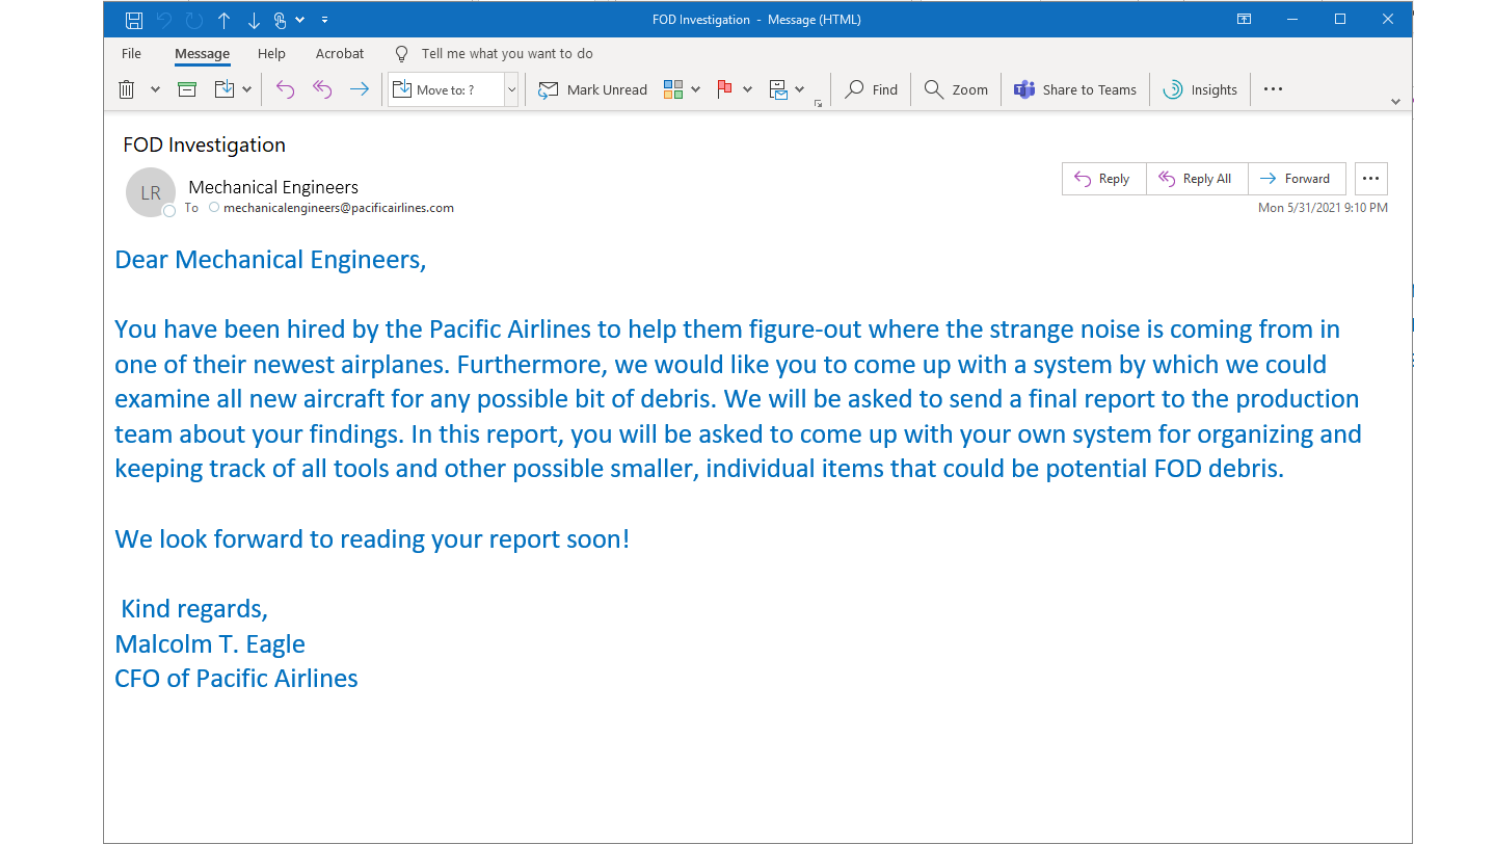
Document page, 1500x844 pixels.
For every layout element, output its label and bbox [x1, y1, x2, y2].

picture [103, 0, 1414, 844]
